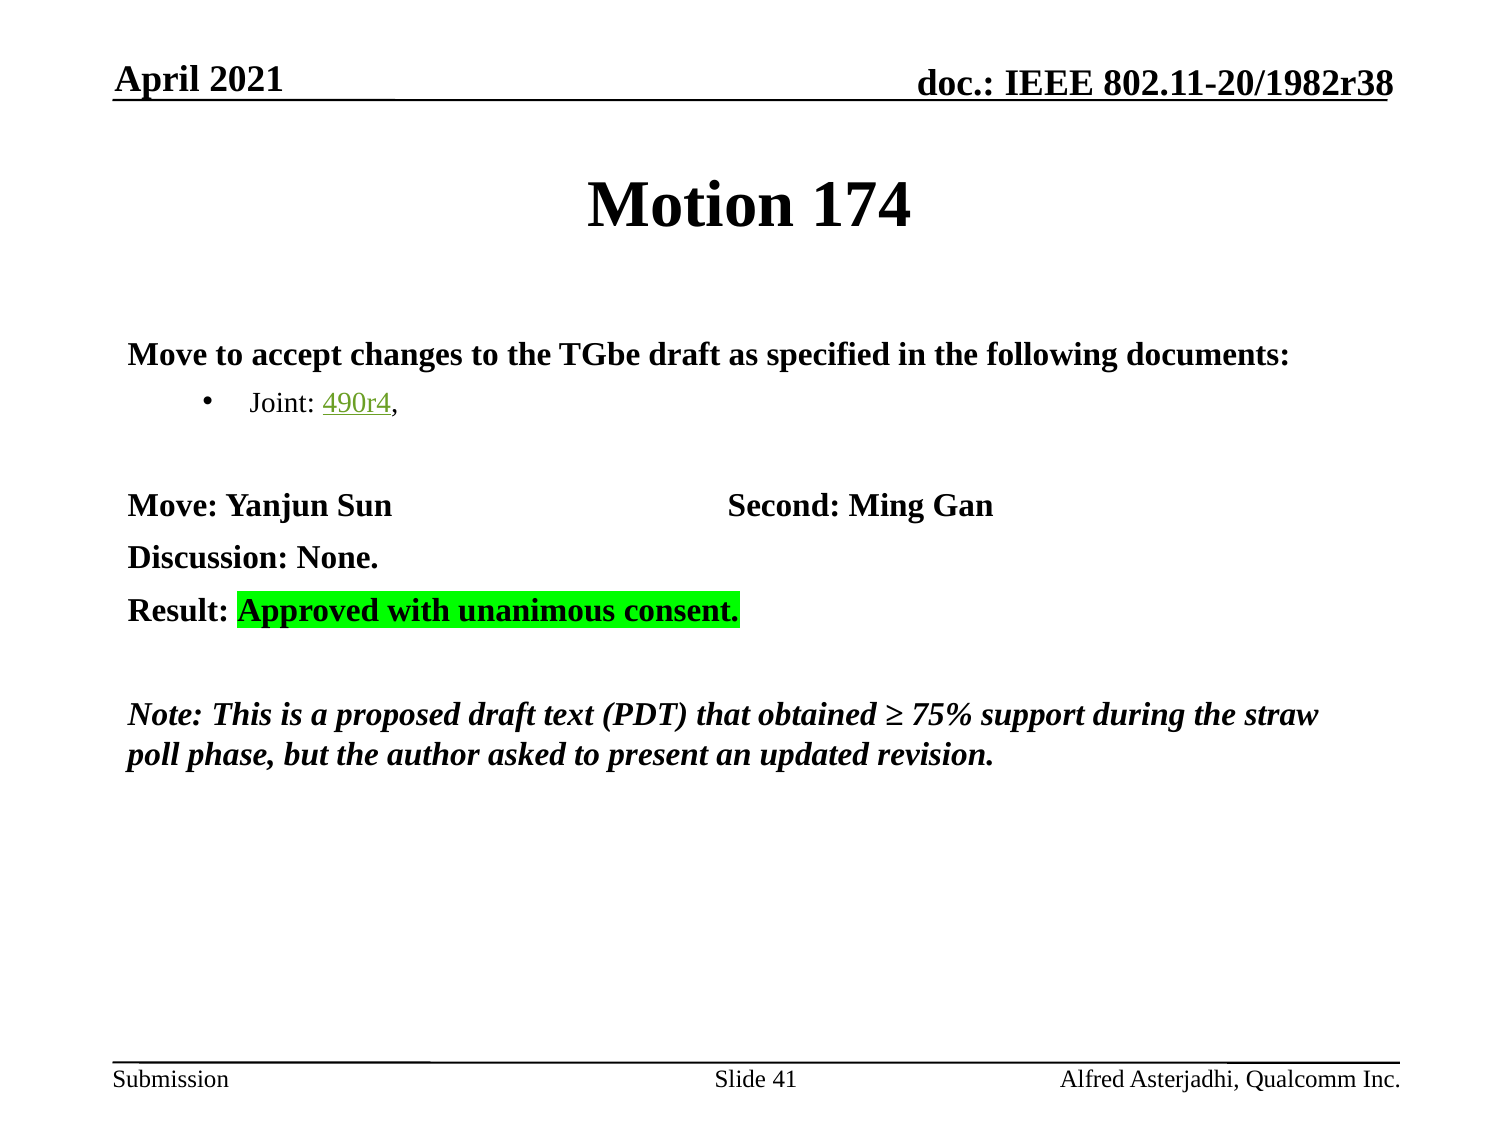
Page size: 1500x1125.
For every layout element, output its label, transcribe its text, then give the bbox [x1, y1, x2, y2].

footer Alfred Asterjadhi, Qualcomm Inc. [878, 1061, 1402, 1093]
slide_number Slide 41 [712, 1061, 800, 1123]
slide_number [114, 54, 423, 100]
title Motion 174 [112, 112, 1388, 288]
list Move to accept changes to the TGbe draft as specified in the following documents: Joint: 490r4, Move: Yanjun Sun Second: Ming Gan Discussion: None. Result: Approved with unanimous consent. Note: This is a proposed draft text (PDT) that obtained ≥ 75% support during the straw poll phase, but the author asked to present an updated revision. [112, 324, 1388, 1000]
